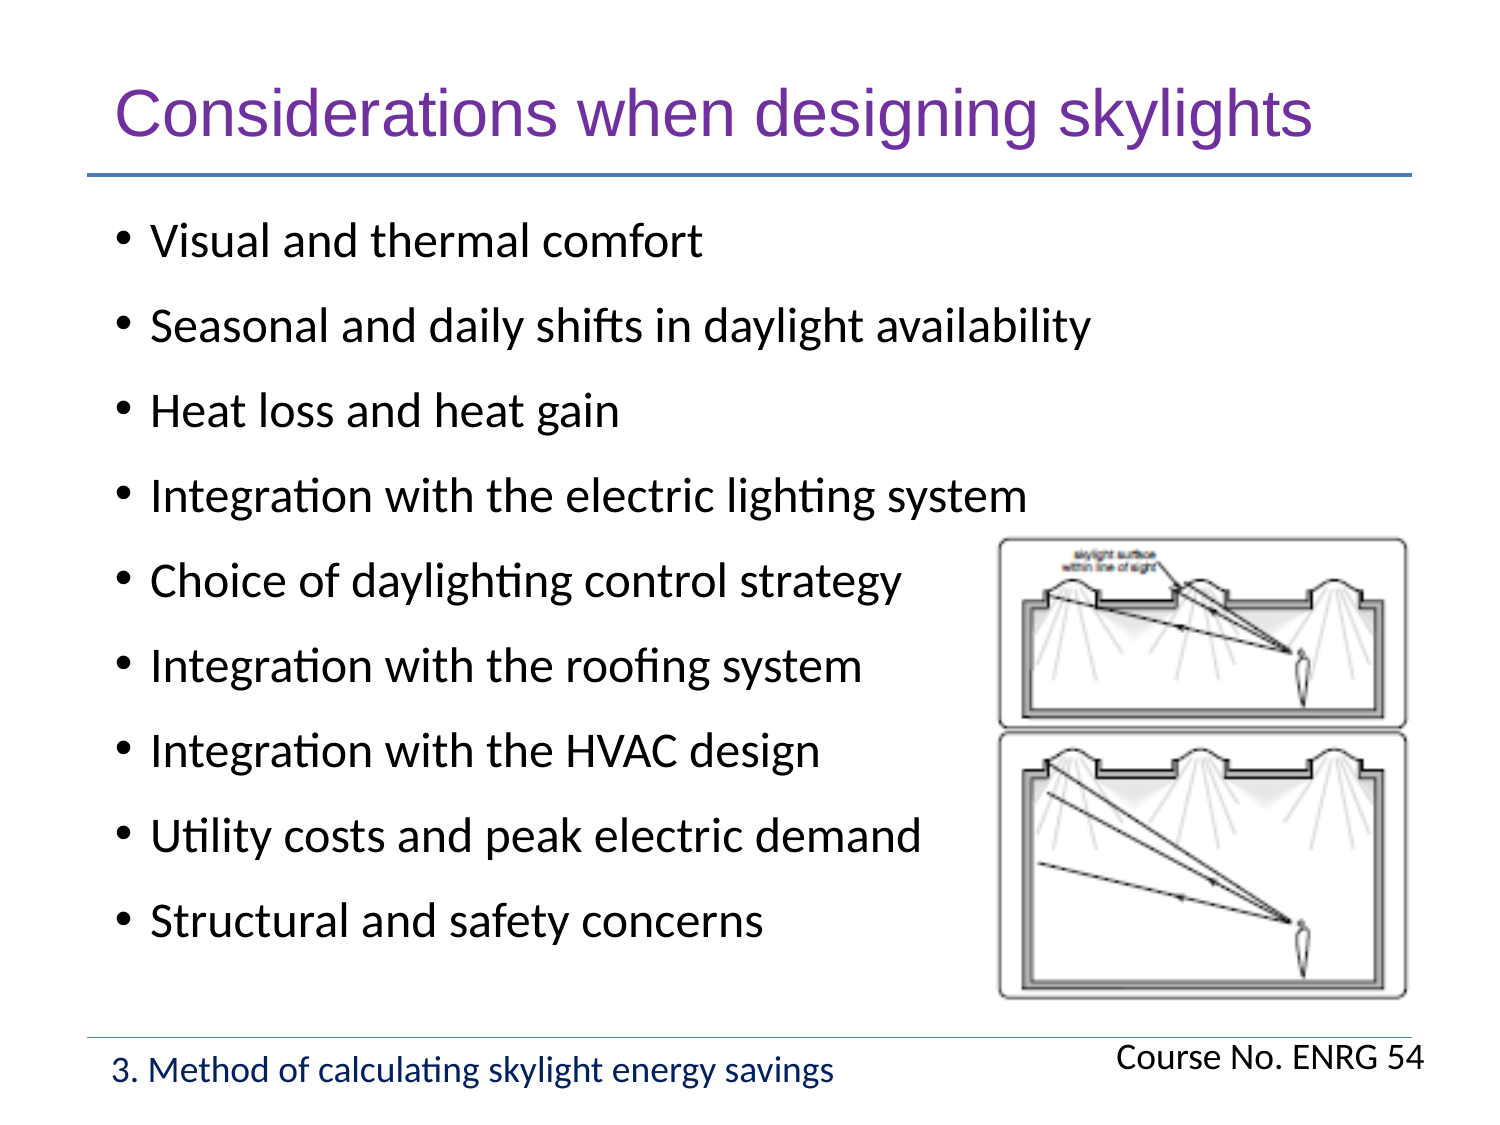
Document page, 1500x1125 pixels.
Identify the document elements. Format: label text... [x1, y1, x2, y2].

picture [987, 524, 1420, 1013]
text_box 3. Method of calculating skylight energy savings [96, 1046, 851, 1098]
text_box Considerations when designing skylights [99, 62, 1375, 158]
text_box Course No. ENRG 54 [1101, 1024, 1441, 1085]
text_box Visual and thermal comfort Seasonal and daily shifts in daylight availability Heat loss and heat gain Integration with the electric lighting system Choice of daylighting control strategy Integration with the roofing system Integration with the HVAC design Utility costs and peak electric demand Structural and safety concerns [99, 199, 1200, 955]
